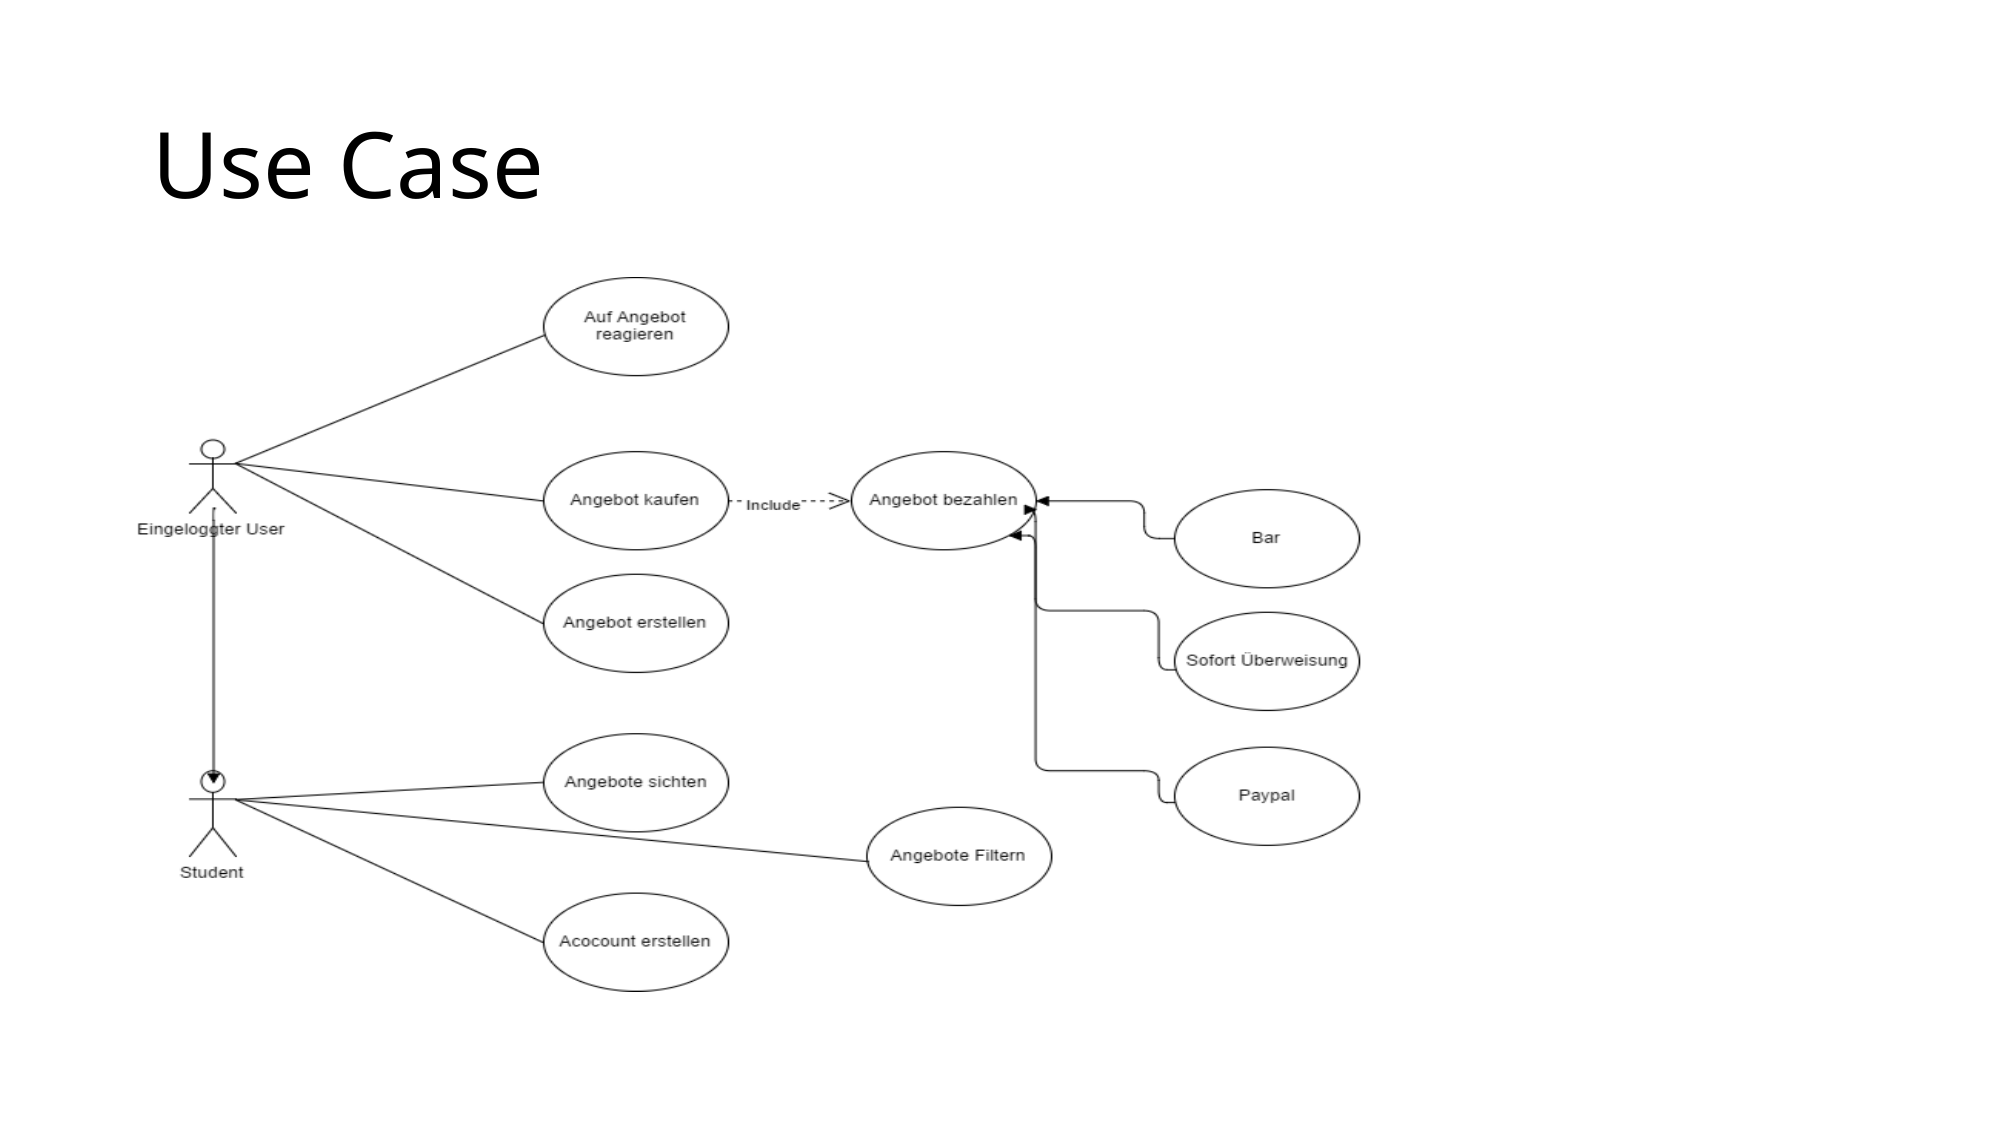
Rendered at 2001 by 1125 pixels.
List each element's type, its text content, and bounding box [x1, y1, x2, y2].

picture [137, 277, 1362, 992]
title Use Case [137, 59, 1863, 278]
